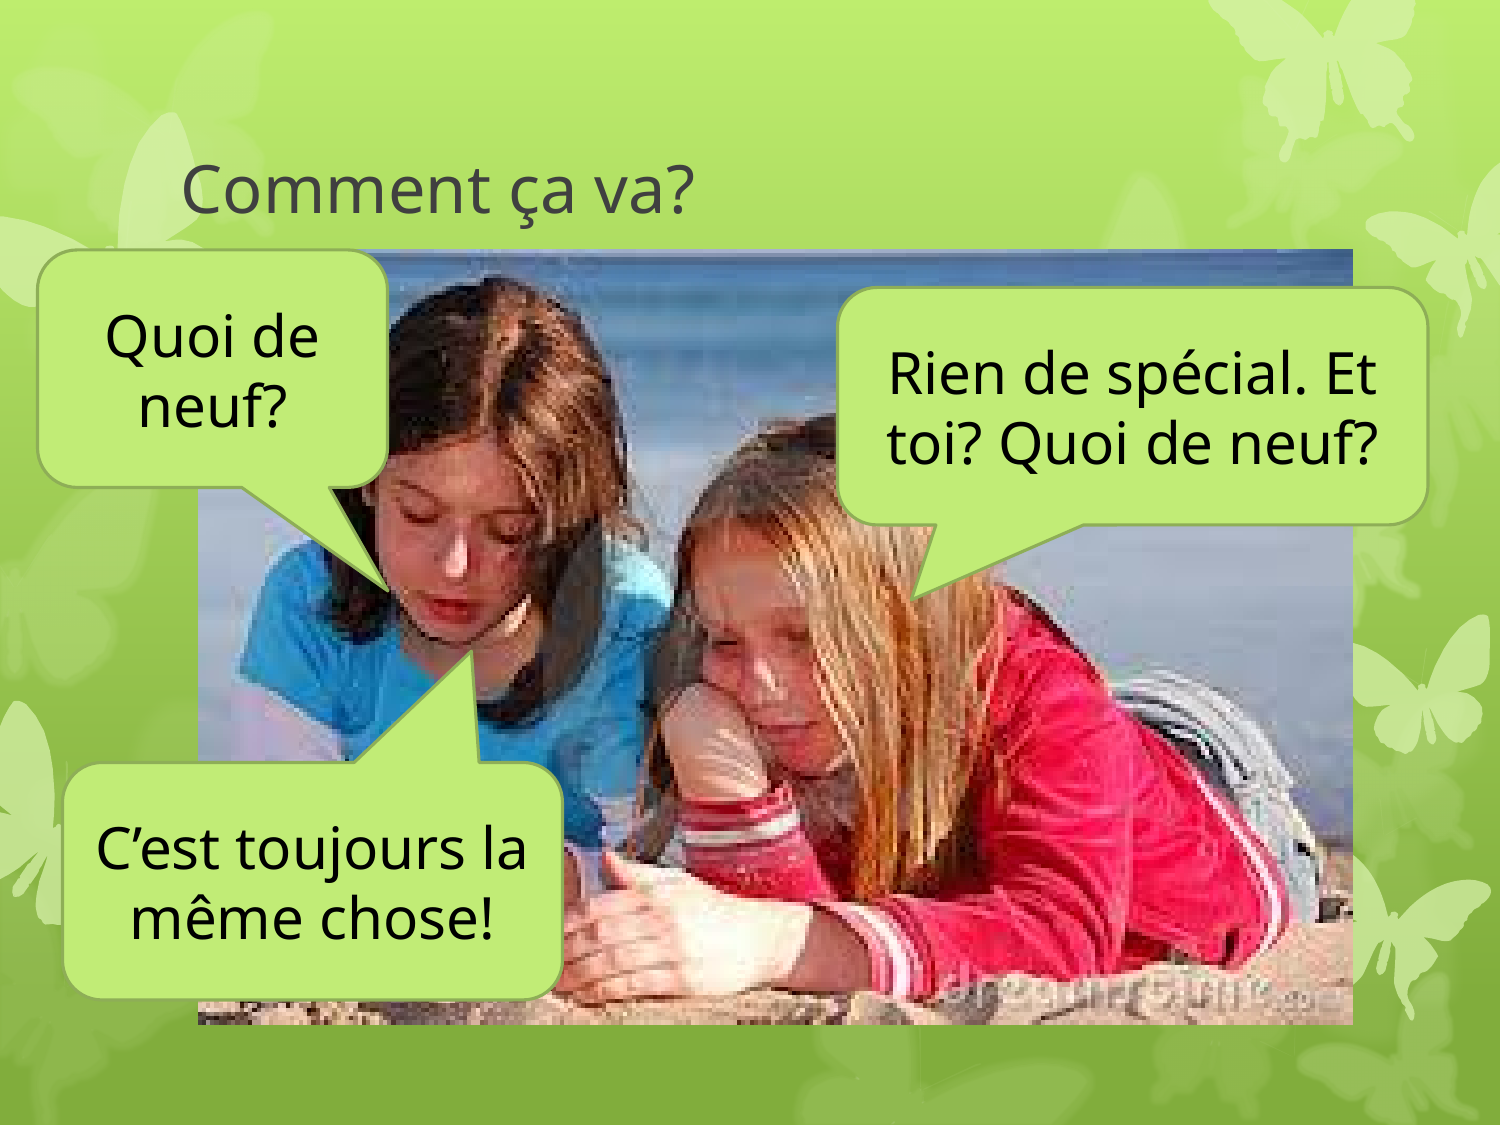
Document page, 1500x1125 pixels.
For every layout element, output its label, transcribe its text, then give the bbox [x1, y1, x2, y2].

text_box Quoi de neuf? [35, 248, 198, 490]
text_box Rien de spécial. Et toi? Quoi de neuf? [1358, 285, 1430, 527]
picture [197, 249, 1353, 1026]
title Comment ça va? [165, 110, 1335, 248]
text_box C’est toujours la même chose! [60, 760, 192, 1002]
